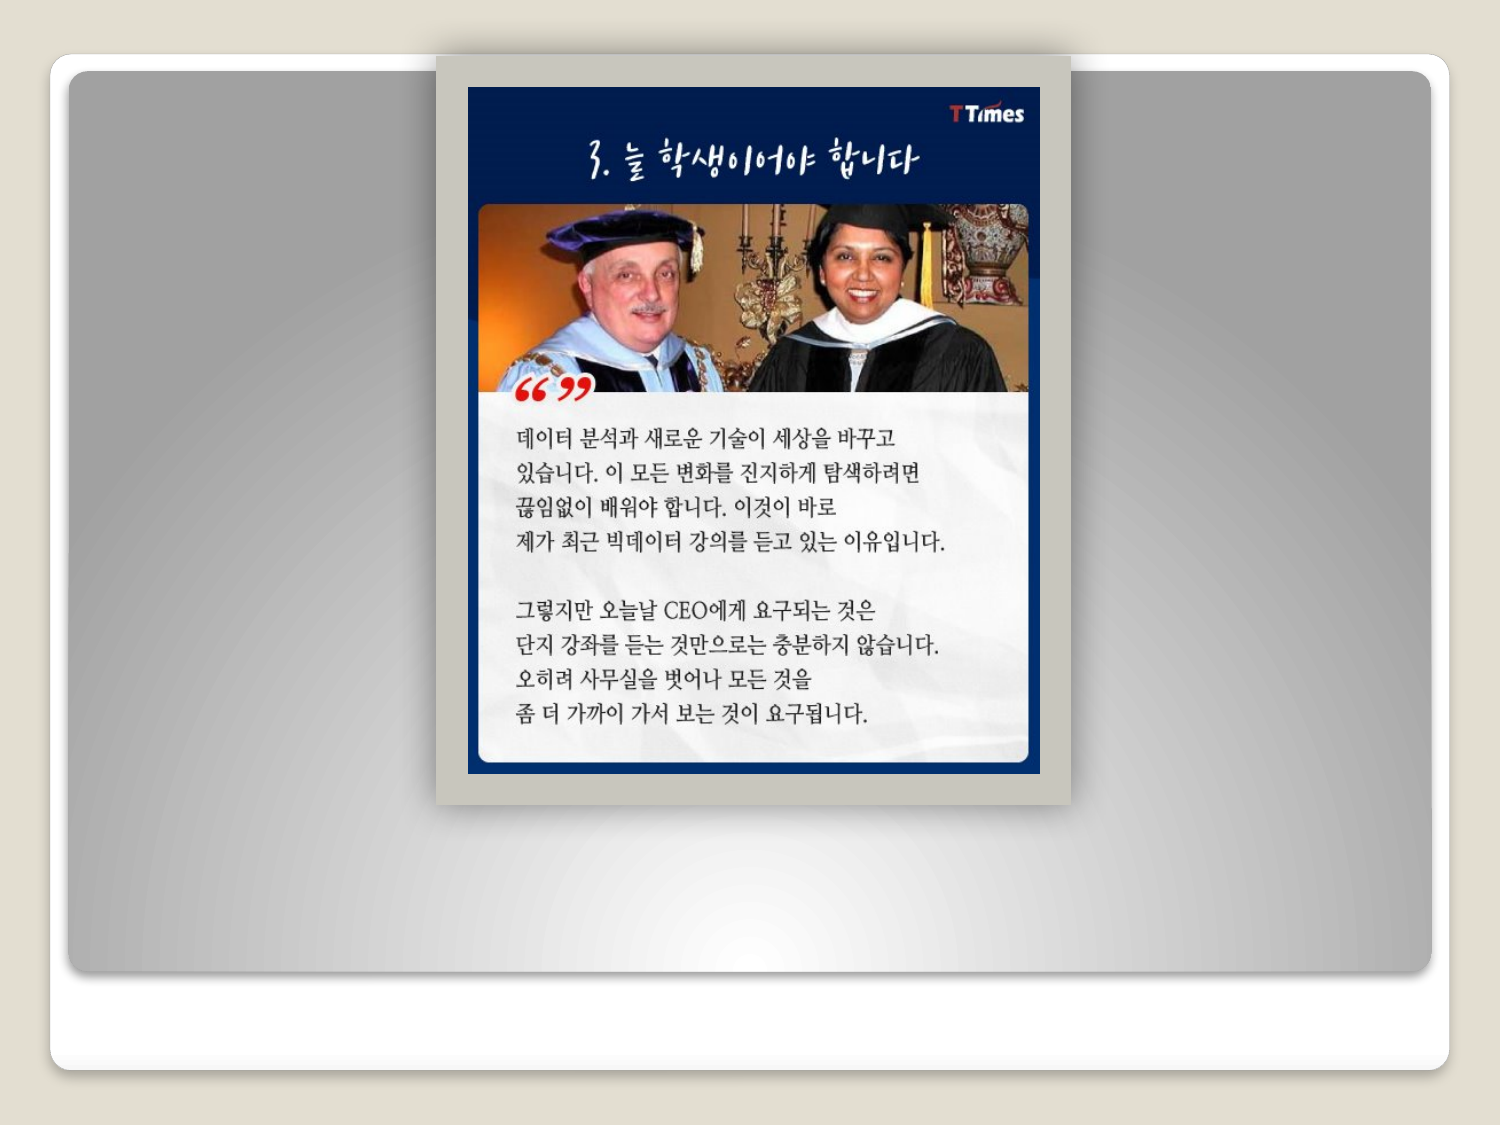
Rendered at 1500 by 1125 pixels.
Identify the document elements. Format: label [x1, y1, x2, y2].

list [467, 86, 1041, 775]
